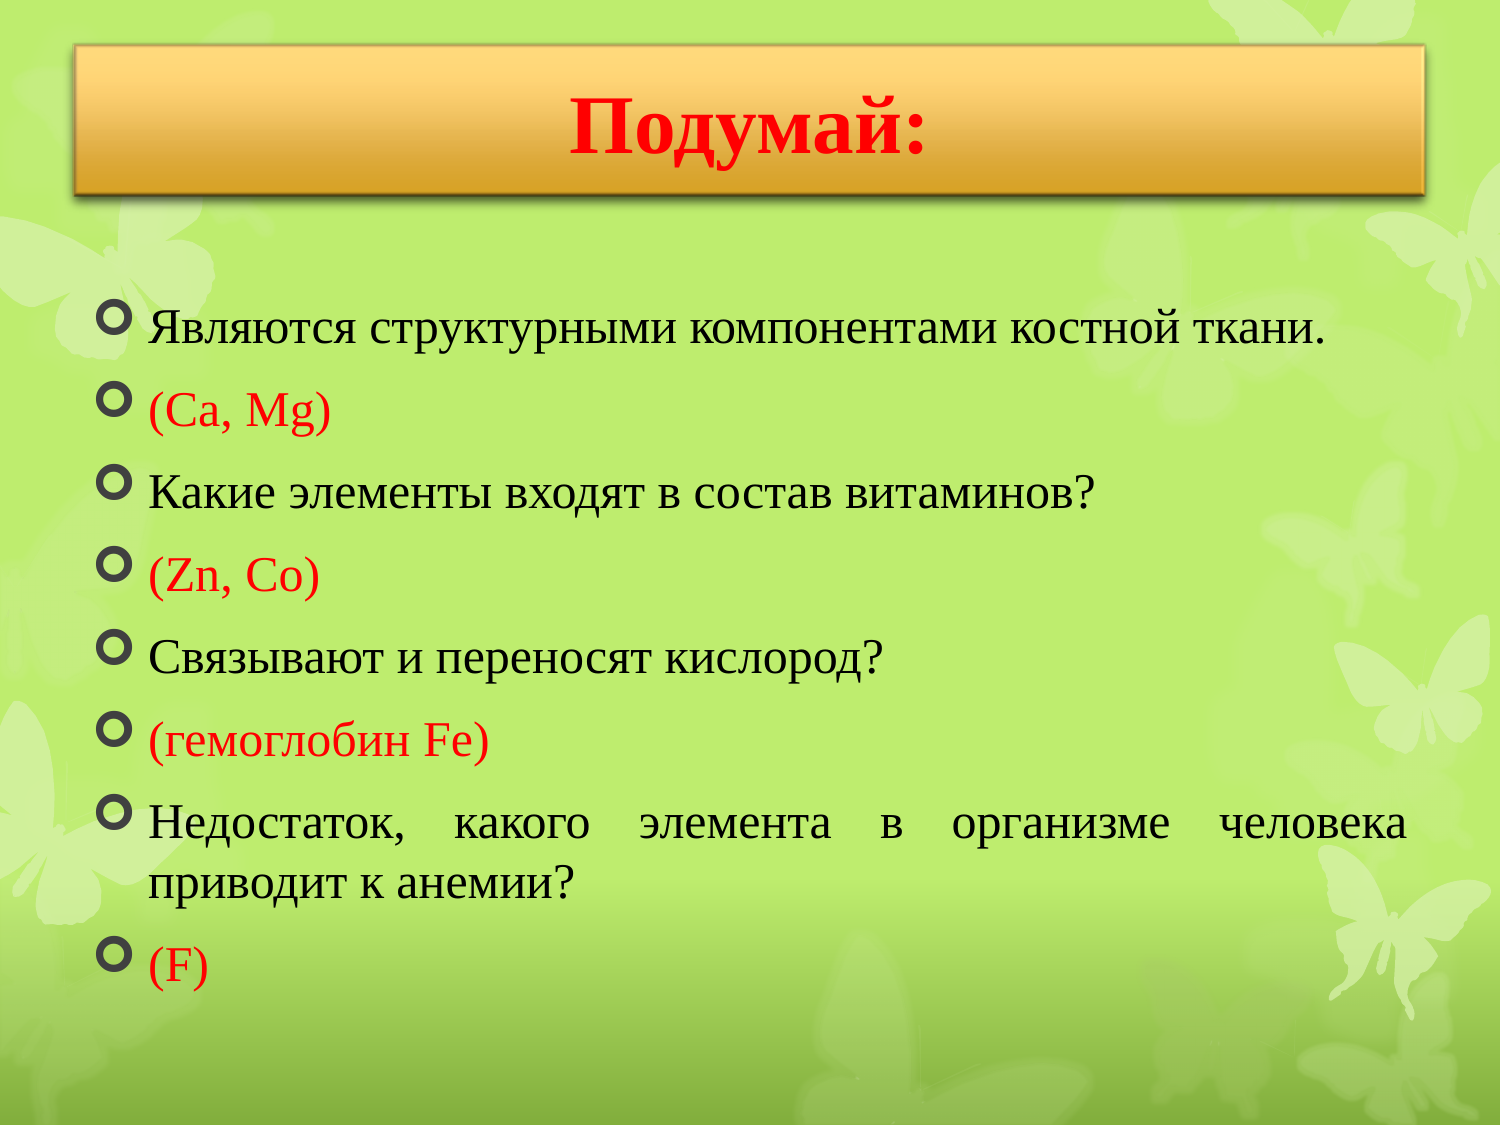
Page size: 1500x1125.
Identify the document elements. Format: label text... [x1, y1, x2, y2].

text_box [56, 33, 1443, 220]
list Являются структурными компонентами костной ткани. (Ca, Mg) Какие элементы входят в состав витаминов? (Zn, Co) Связывают и переносят кислород? (гемоглобин Fe) Недостаток, какого элемента в организме человека приводит к анемии? (F) [76, 255, 1424, 1095]
